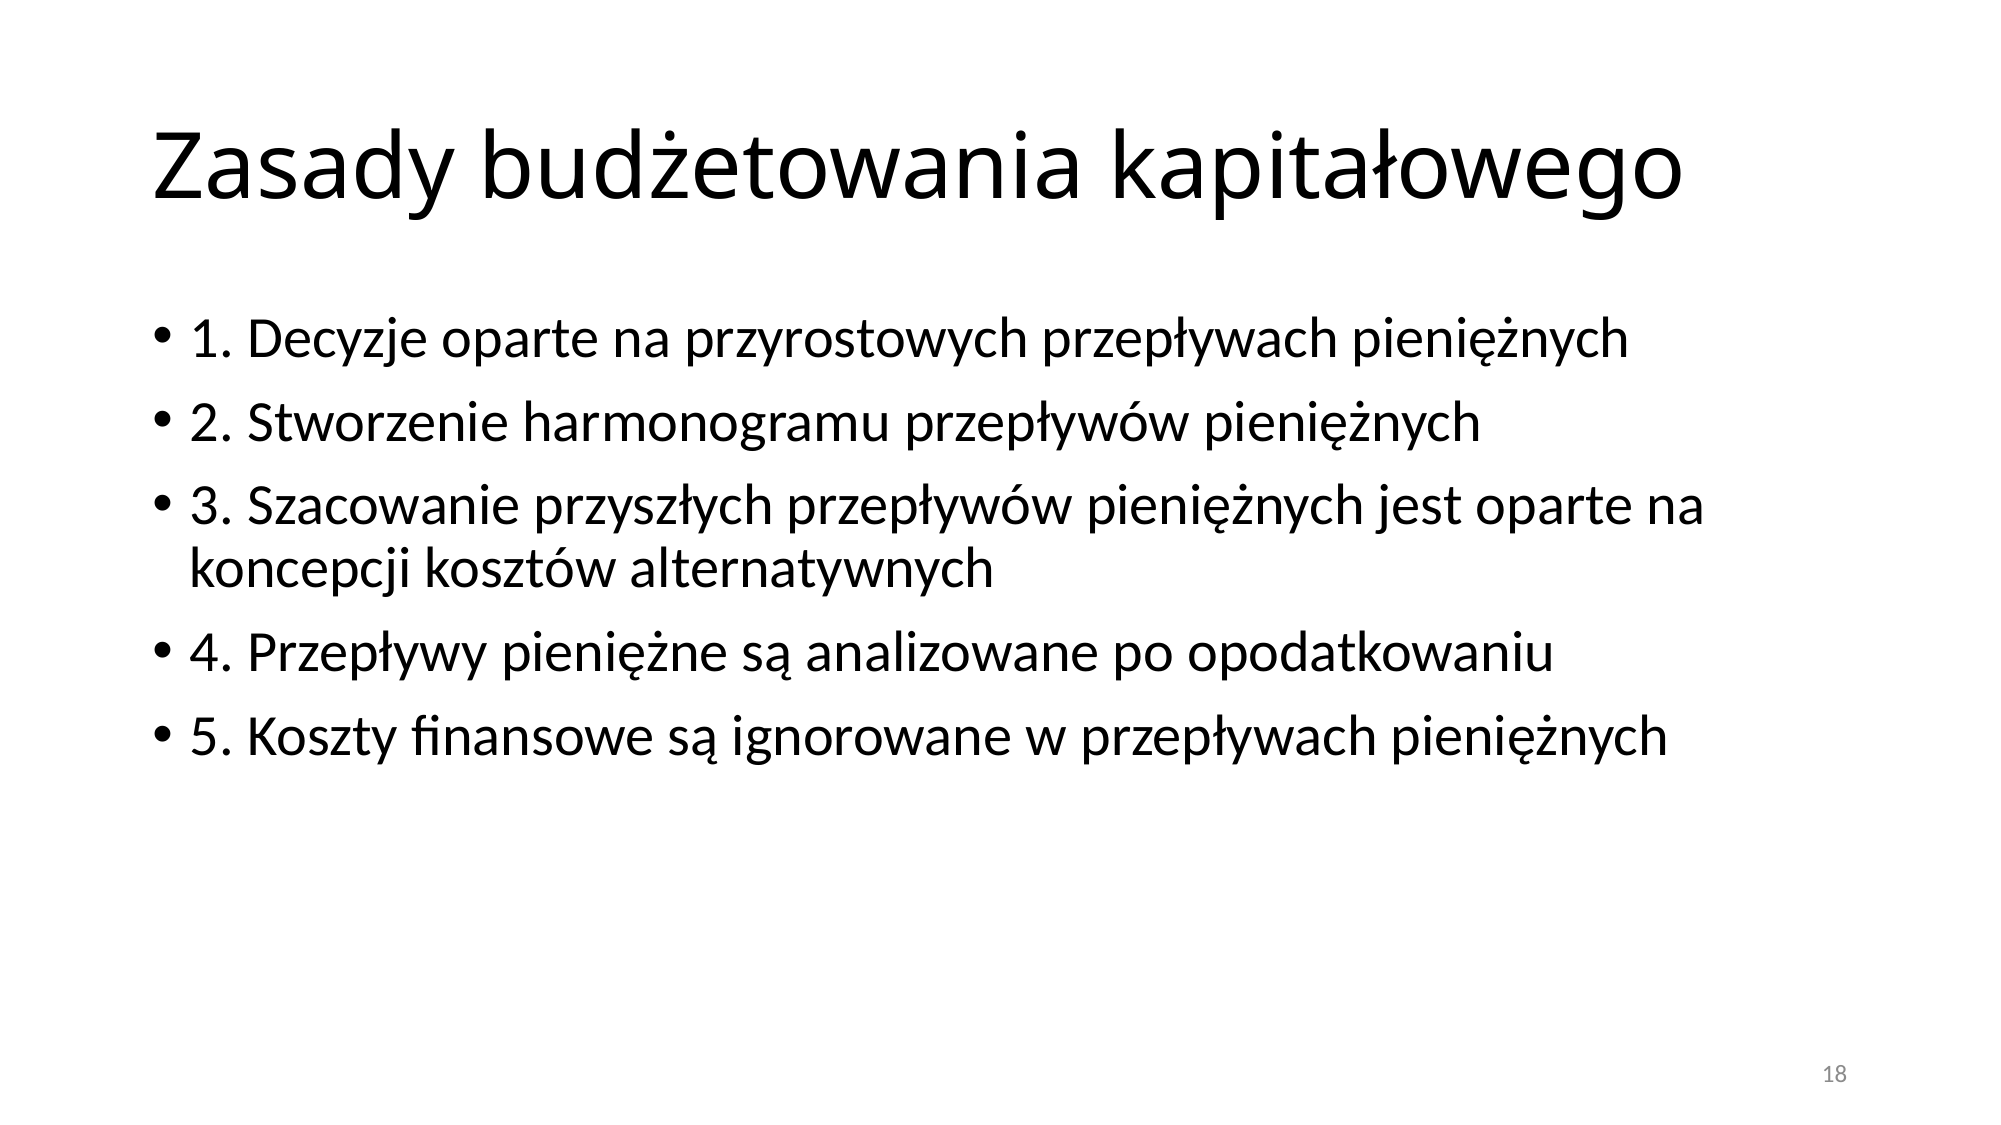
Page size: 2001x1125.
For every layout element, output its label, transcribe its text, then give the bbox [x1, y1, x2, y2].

list 1. Decyzje oparte na przyrostowych przepływach pieniężnych 2. Stworzenie harmonogramu przepływów pieniężnych 3. Szacowanie przyszłych przepływów pieniężnych jest oparte na koncepcji kosztów alternatywnych 4. Przepływy pieniężne są analizowane po opodatkowaniu 5. Koszty finansowe są ignorowane w przepływach pieniężnych [137, 299, 1863, 1014]
slide_number 18 [1412, 1042, 1863, 1103]
title Zasady budżetowania kapitałowego [137, 59, 1863, 278]
